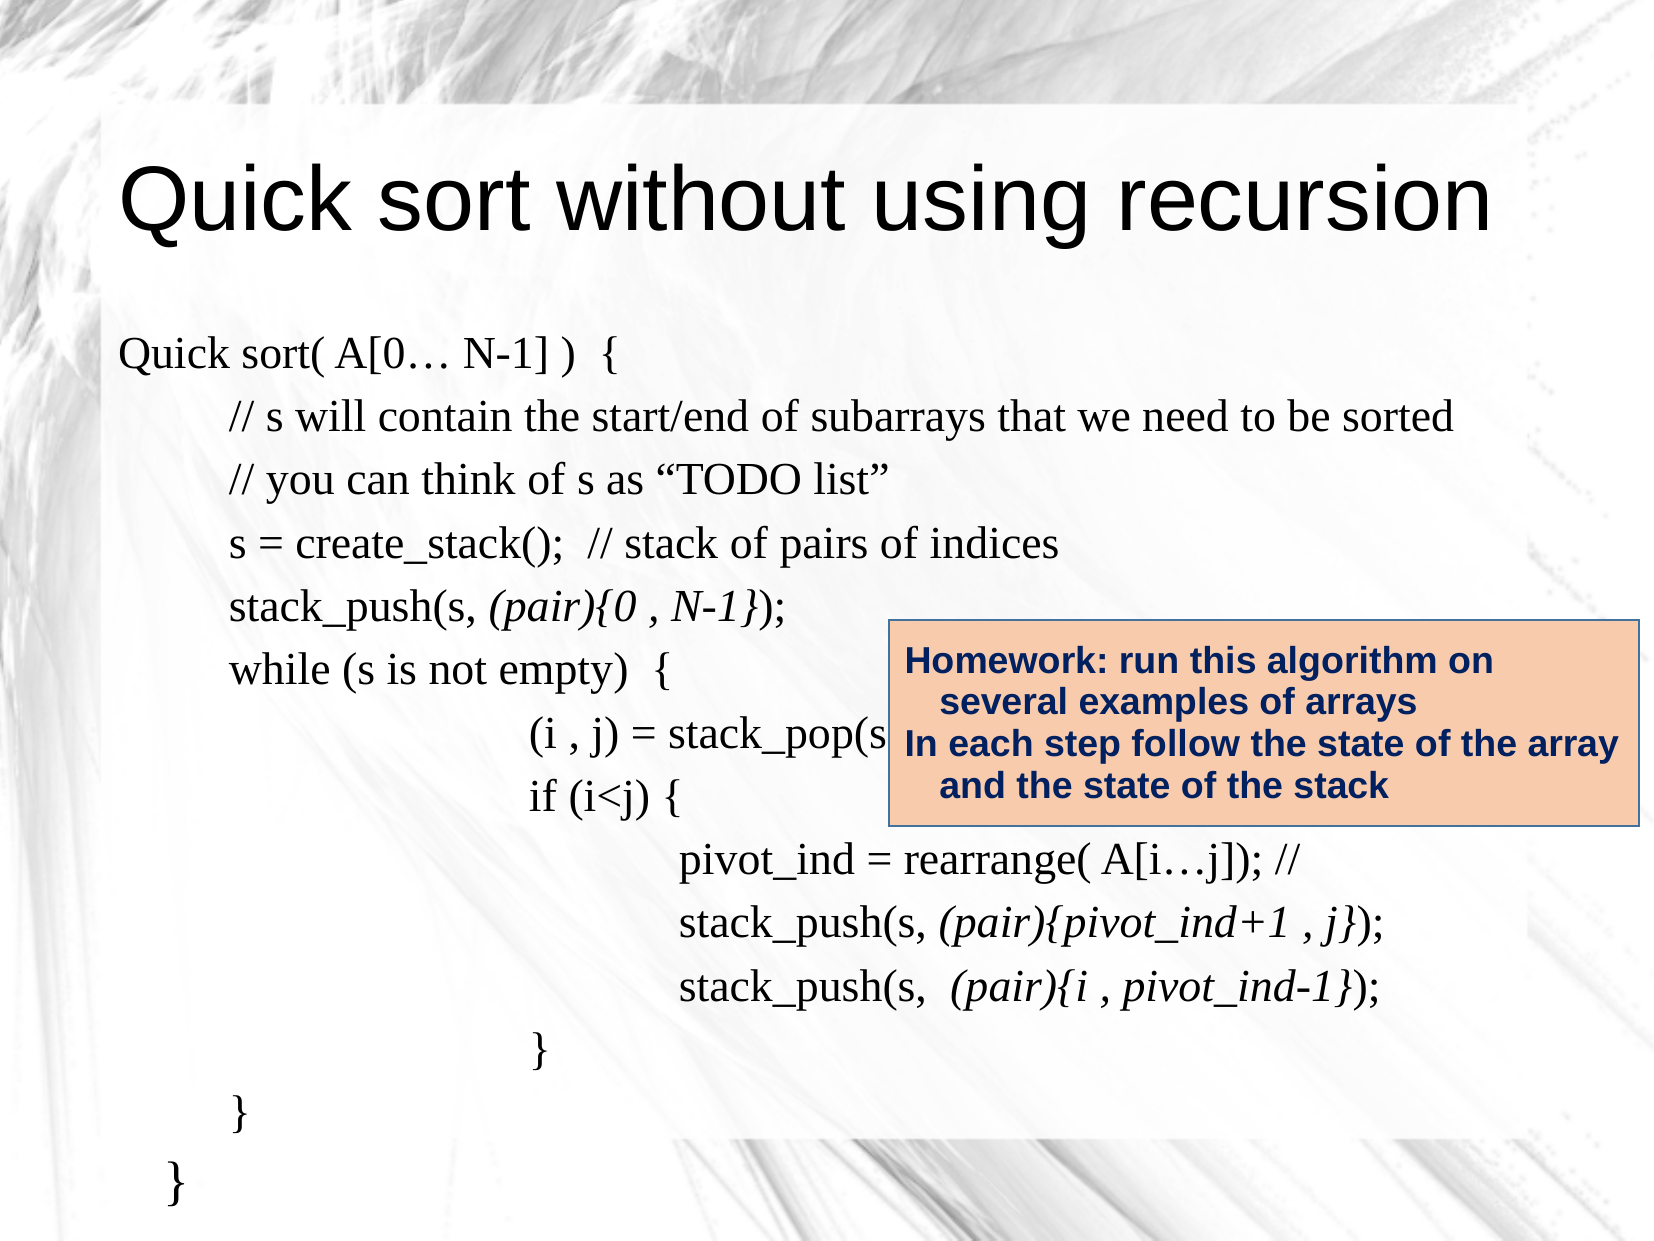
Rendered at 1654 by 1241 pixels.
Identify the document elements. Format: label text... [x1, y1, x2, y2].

picture [0, 0, 1654, 1241]
title Quick sort without using recursion [118, 112, 1506, 281]
text_box Homework: run this algorithm on several examples of arrays In each step follow the state of the array and the state of the stack [889, 620, 1640, 827]
list Quick sort( A[0… N-1] ) { // s will contain the start/end of subarrays that we need to be sorted // you can think of s as “TODO list” s = create_stack(); // stack of pairs of indices stack_push(s, (pair){0 , N-1}); while (s is not empty) { (i , j) = stack_pop(s); if (i<j) { pivot_ind = rearrange( A[i…j]); // stack_push(s, (pair){pivot_ind+1 , j}); stack_push(s, (pair){i , pivot_ind-1}); } } } [118, 320, 1571, 1109]
